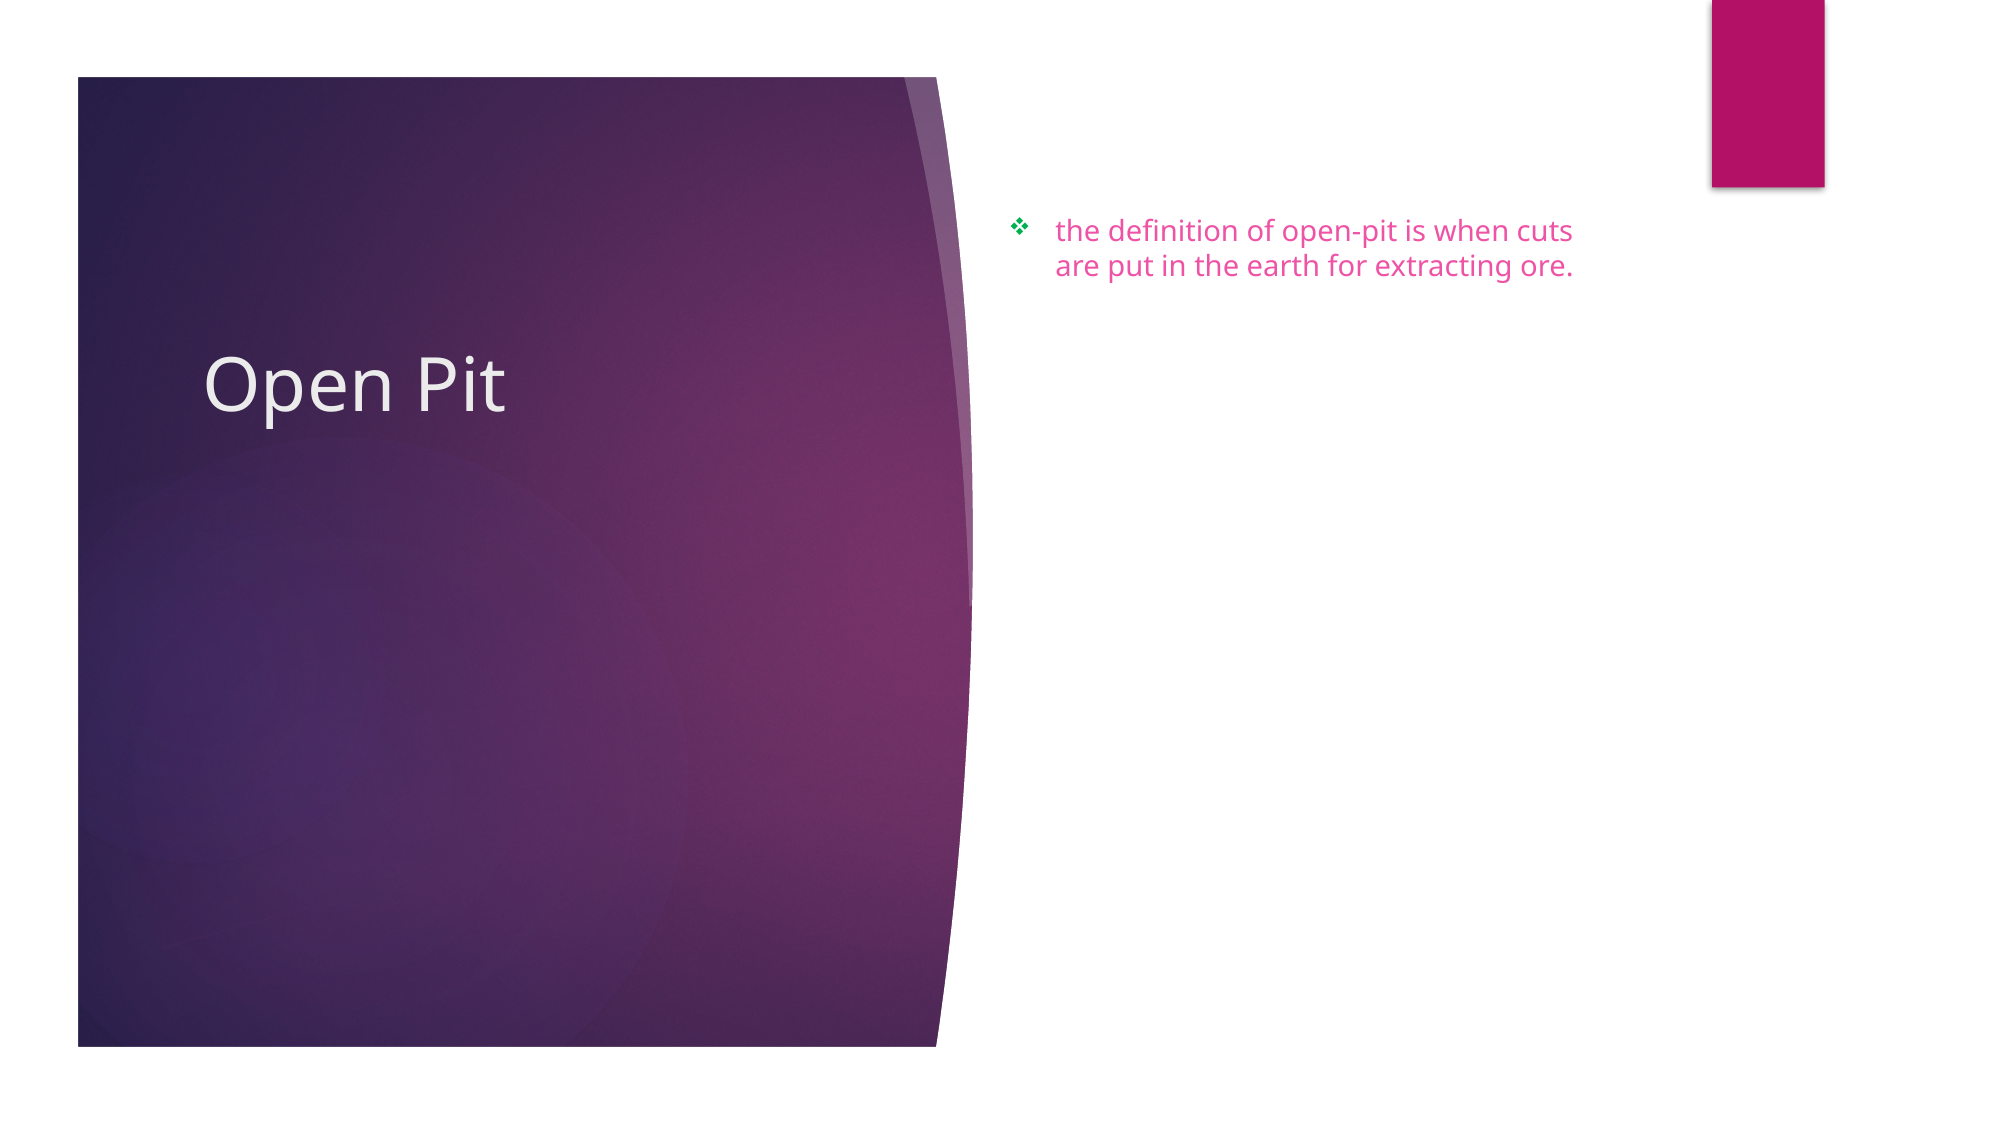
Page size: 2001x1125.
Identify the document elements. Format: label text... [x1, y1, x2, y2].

list the definition of open-pit is when cuts are put in the earth for extracting ore. [993, 204, 1627, 1011]
title Open Pit [187, 185, 594, 434]
